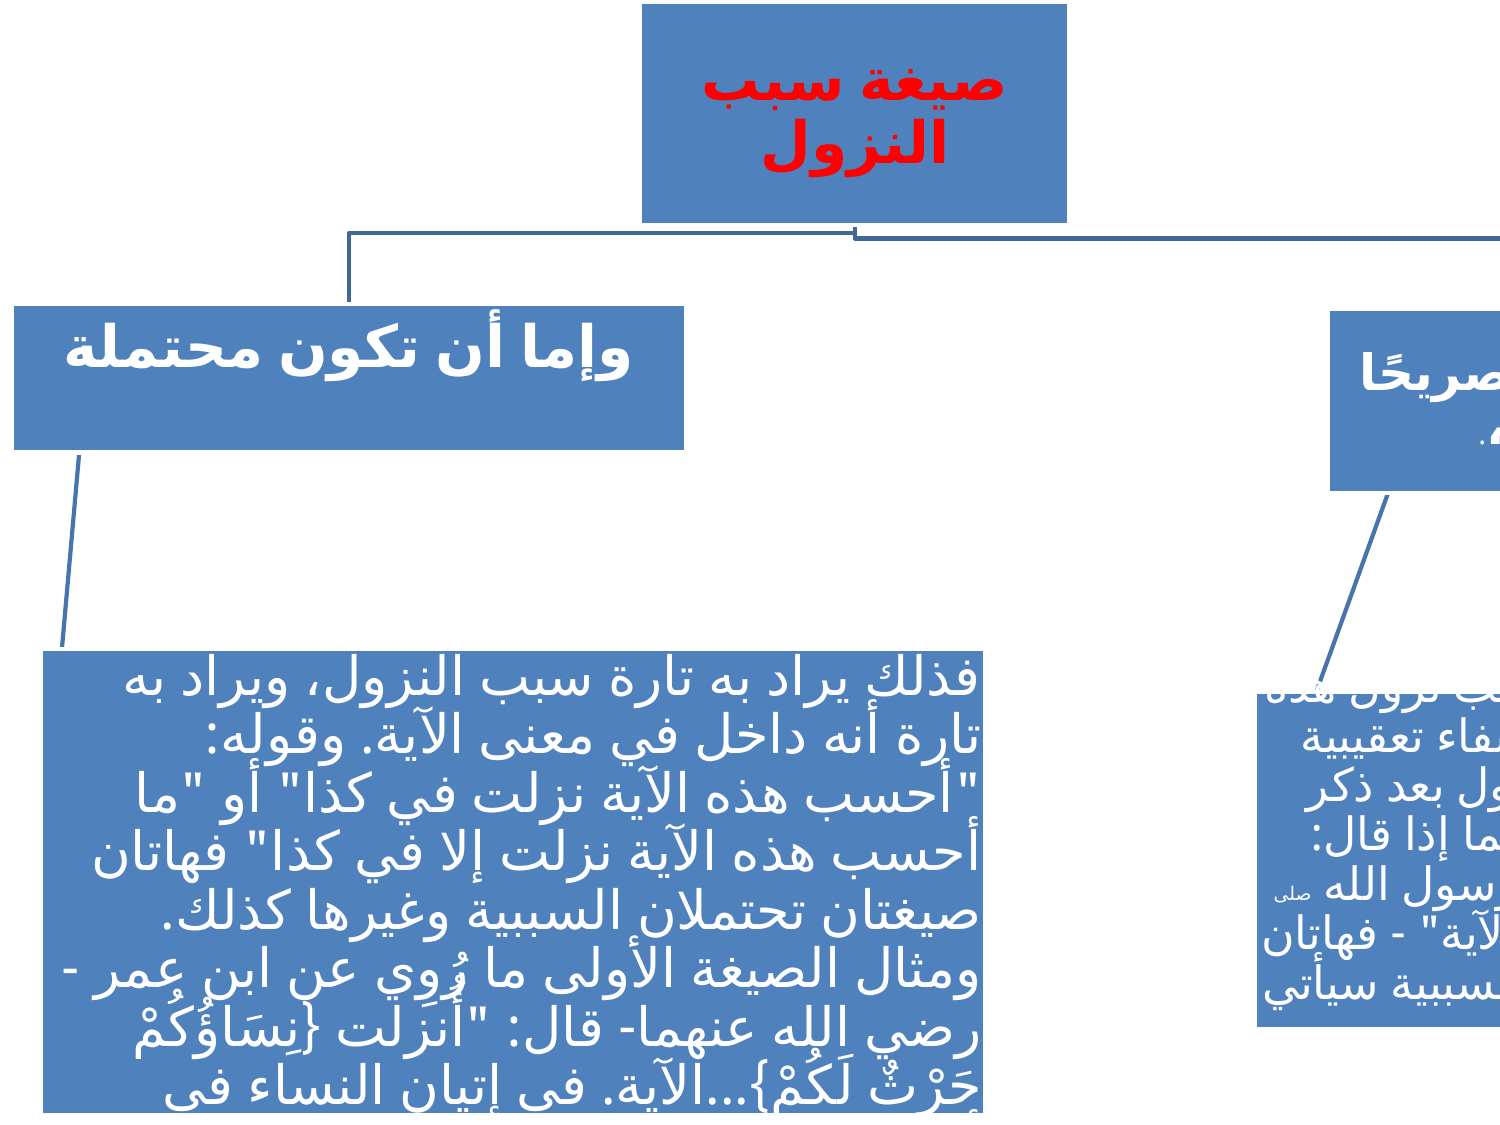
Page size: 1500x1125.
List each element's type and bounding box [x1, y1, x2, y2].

list [0, 0, 1500, 1125]
